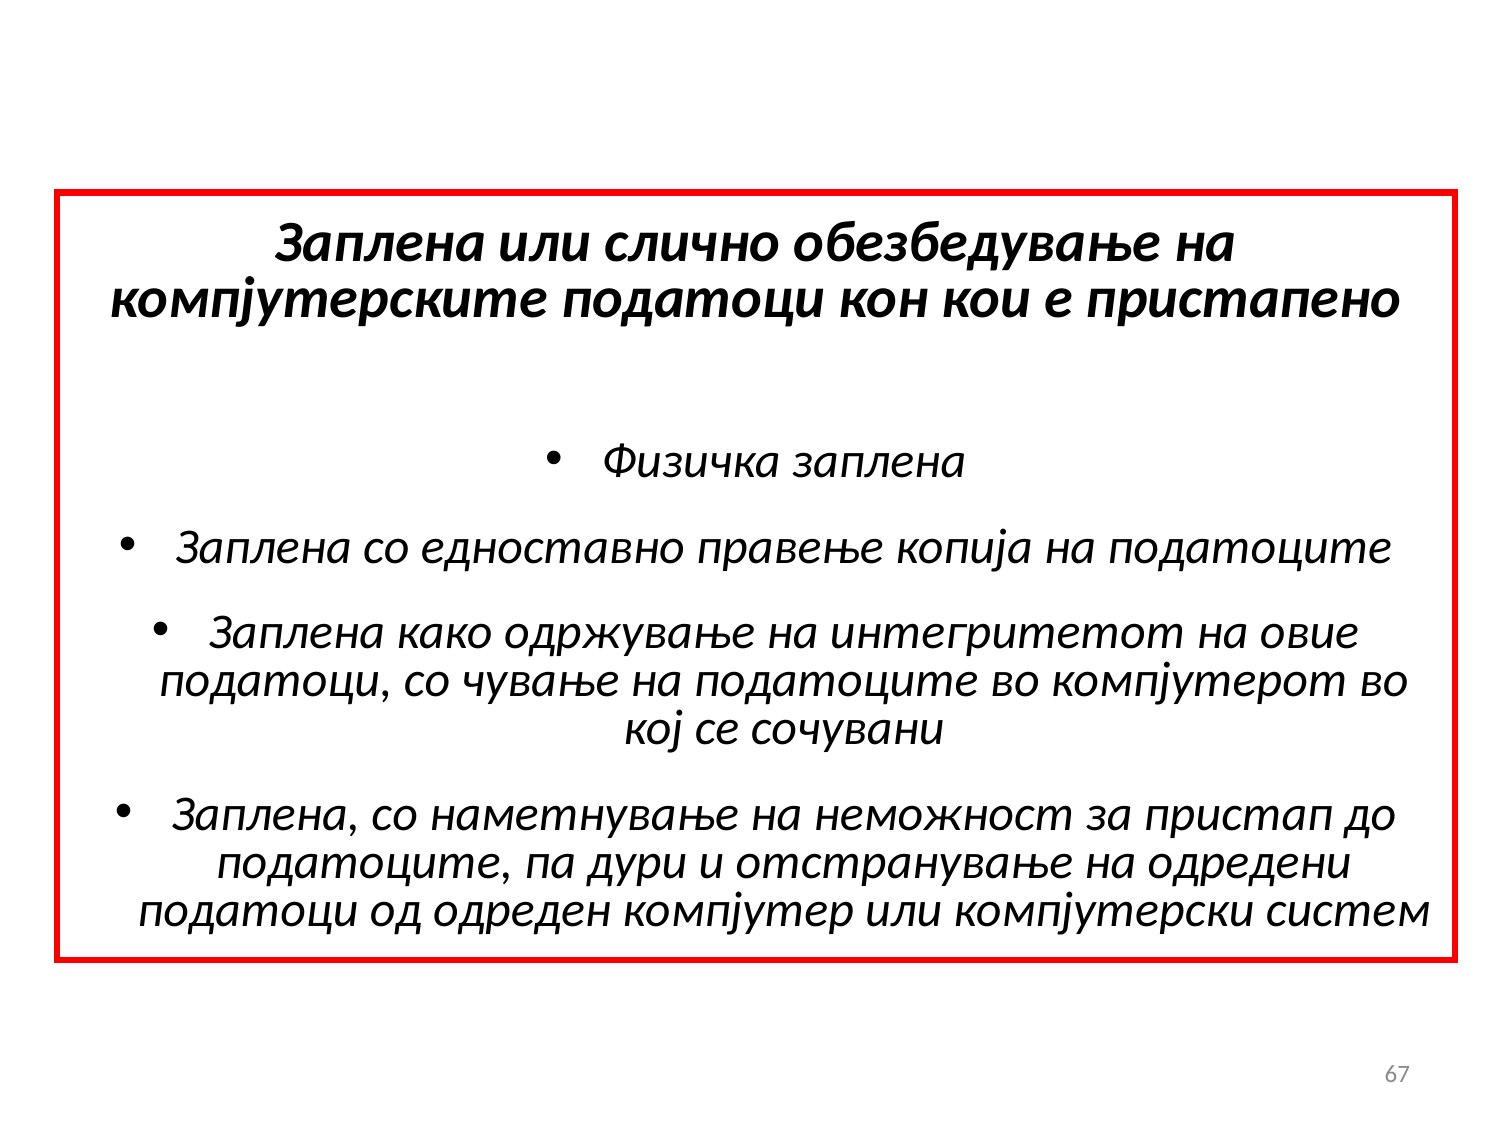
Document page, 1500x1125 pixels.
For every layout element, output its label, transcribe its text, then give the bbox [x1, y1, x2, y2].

slide_number 67 [1074, 1042, 1425, 1103]
text_box Заплена или слично обезбедување на компјутерските податоци кон кои е пристапено Физичка заплена Заплена со едноставно правење копија на податоците Заплена како одржување на интегритетот на овие податоци, со чување на податоците во компјутерот во кој се сочувани Заплена, со наметнување на неможност за пристап до податоците, па дури и отстранување на одредени податоци од одреден компјутер или компјутерски систем [57, 192, 1455, 960]
